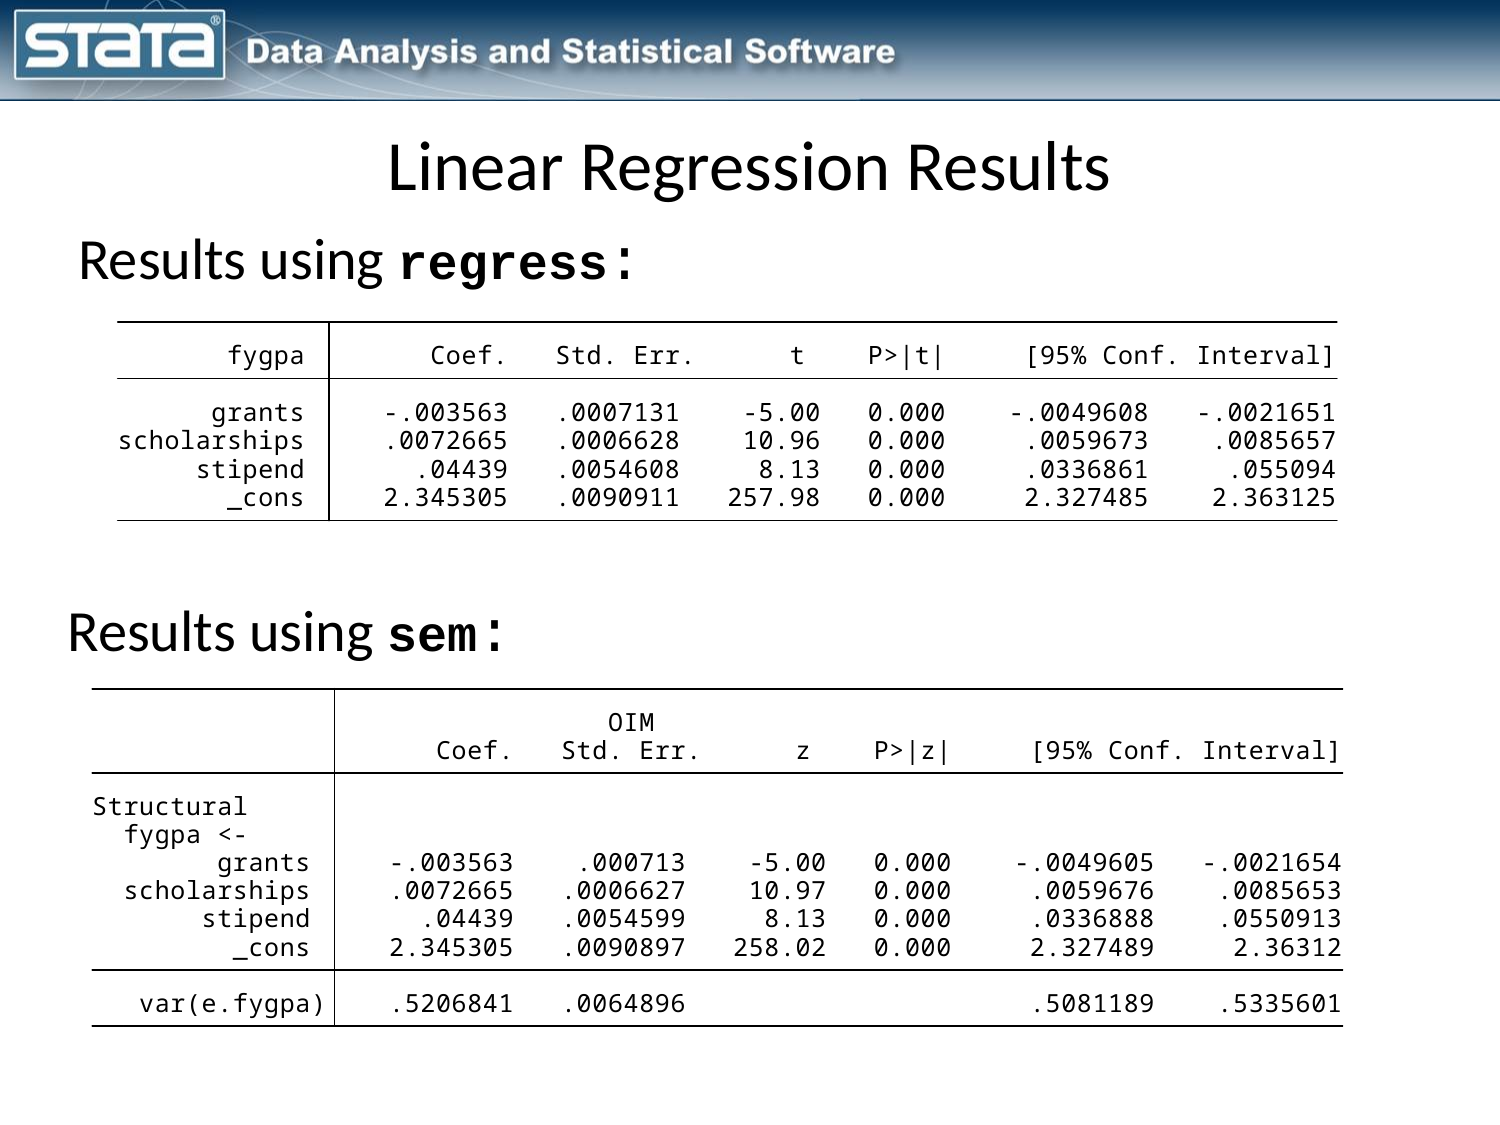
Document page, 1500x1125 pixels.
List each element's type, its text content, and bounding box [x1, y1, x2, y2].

text_box Results using sem: [52, 585, 527, 671]
picture [87, 675, 1371, 1044]
picture [0, 0, 1500, 101]
text_box Results using regress: [63, 214, 658, 299]
title Linear Regression Results [75, 112, 1425, 213]
picture [112, 309, 1396, 537]
